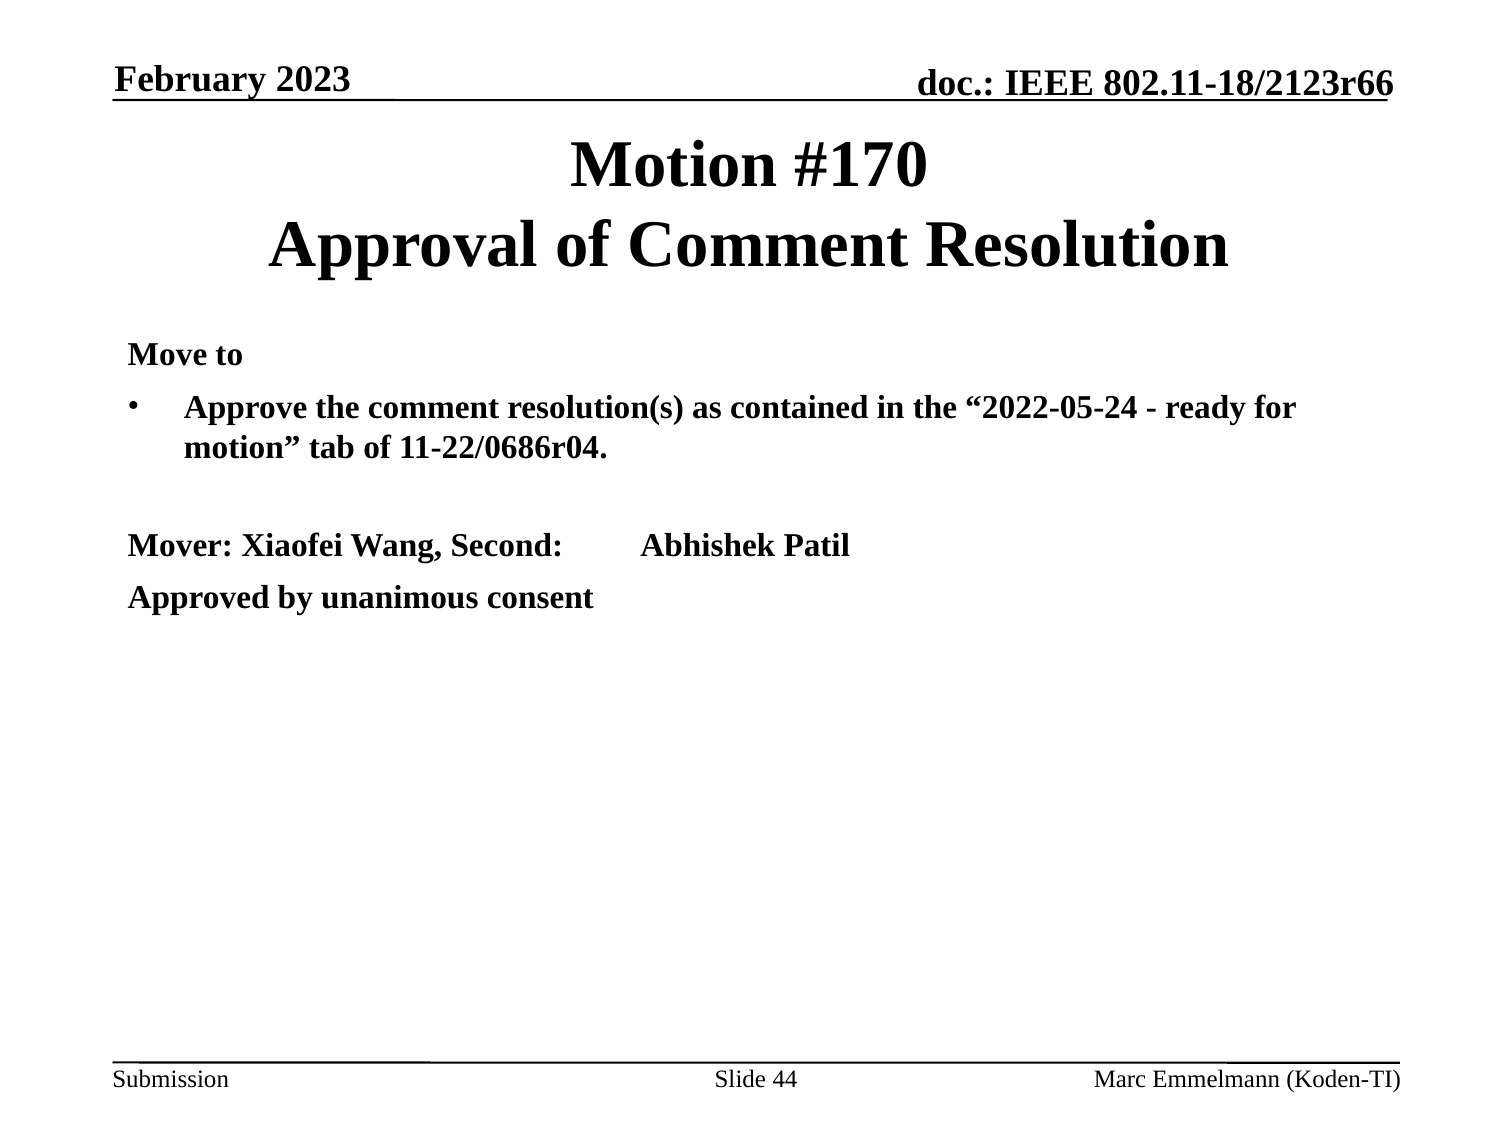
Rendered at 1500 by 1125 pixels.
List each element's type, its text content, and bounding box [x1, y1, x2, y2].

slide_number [114, 54, 423, 100]
footer Marc Emmelmann (Koden-TI) [878, 1061, 1402, 1093]
slide_number Slide 44 [712, 1061, 800, 1123]
title Motion #170 Approval of Comment Resolution [112, 112, 1388, 288]
list Move to Approve the comment resolution(s) as contained in the “2022-05-24 - ready for motion” tab of 11-22/0686r04. Mover: Xiaofei Wang, Second: Abhishek Patil Approved by unanimous consent [112, 324, 1388, 1000]
